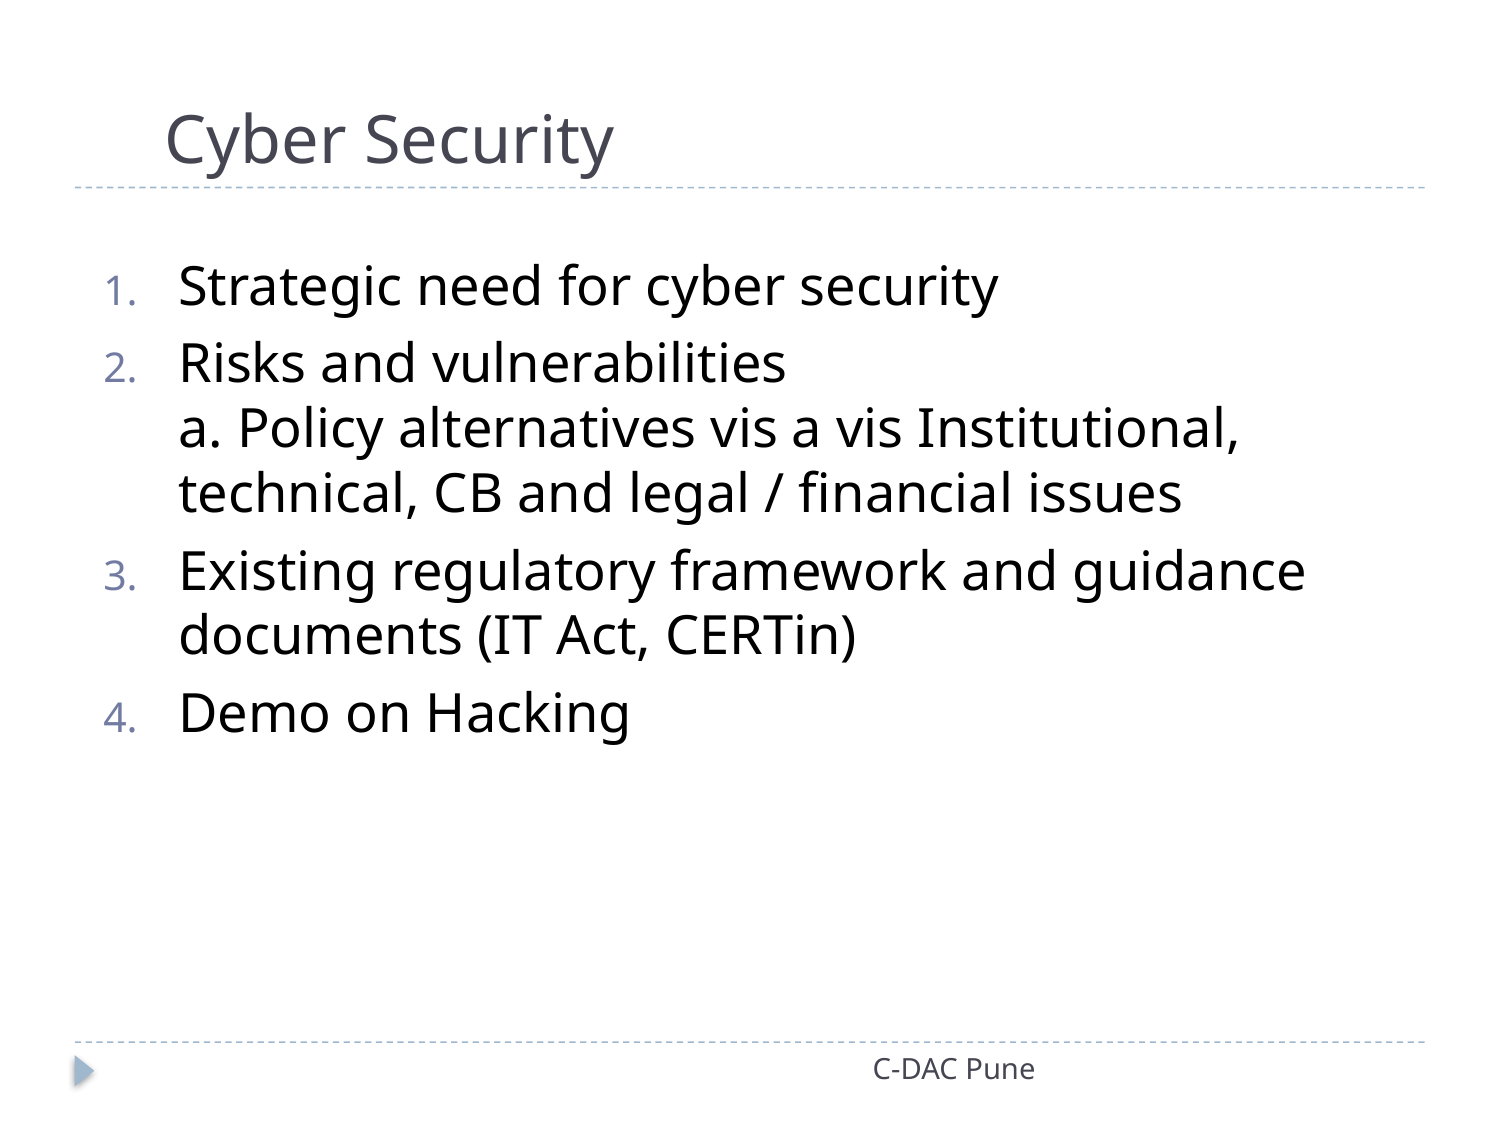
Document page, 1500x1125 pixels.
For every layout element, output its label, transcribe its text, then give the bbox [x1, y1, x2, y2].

footer C-DAC Pune [475, 1042, 1051, 1103]
list Strategic need for cyber security Risks and vulnerabilities a. Policy alternatives vis a vis Institutional, technical, CB and legal / financial issues Existing regulatory framework and guidance documents (IT Act, CERTin) Demo on Hacking [88, 243, 1364, 994]
title Cyber Security [150, 45, 1425, 185]
